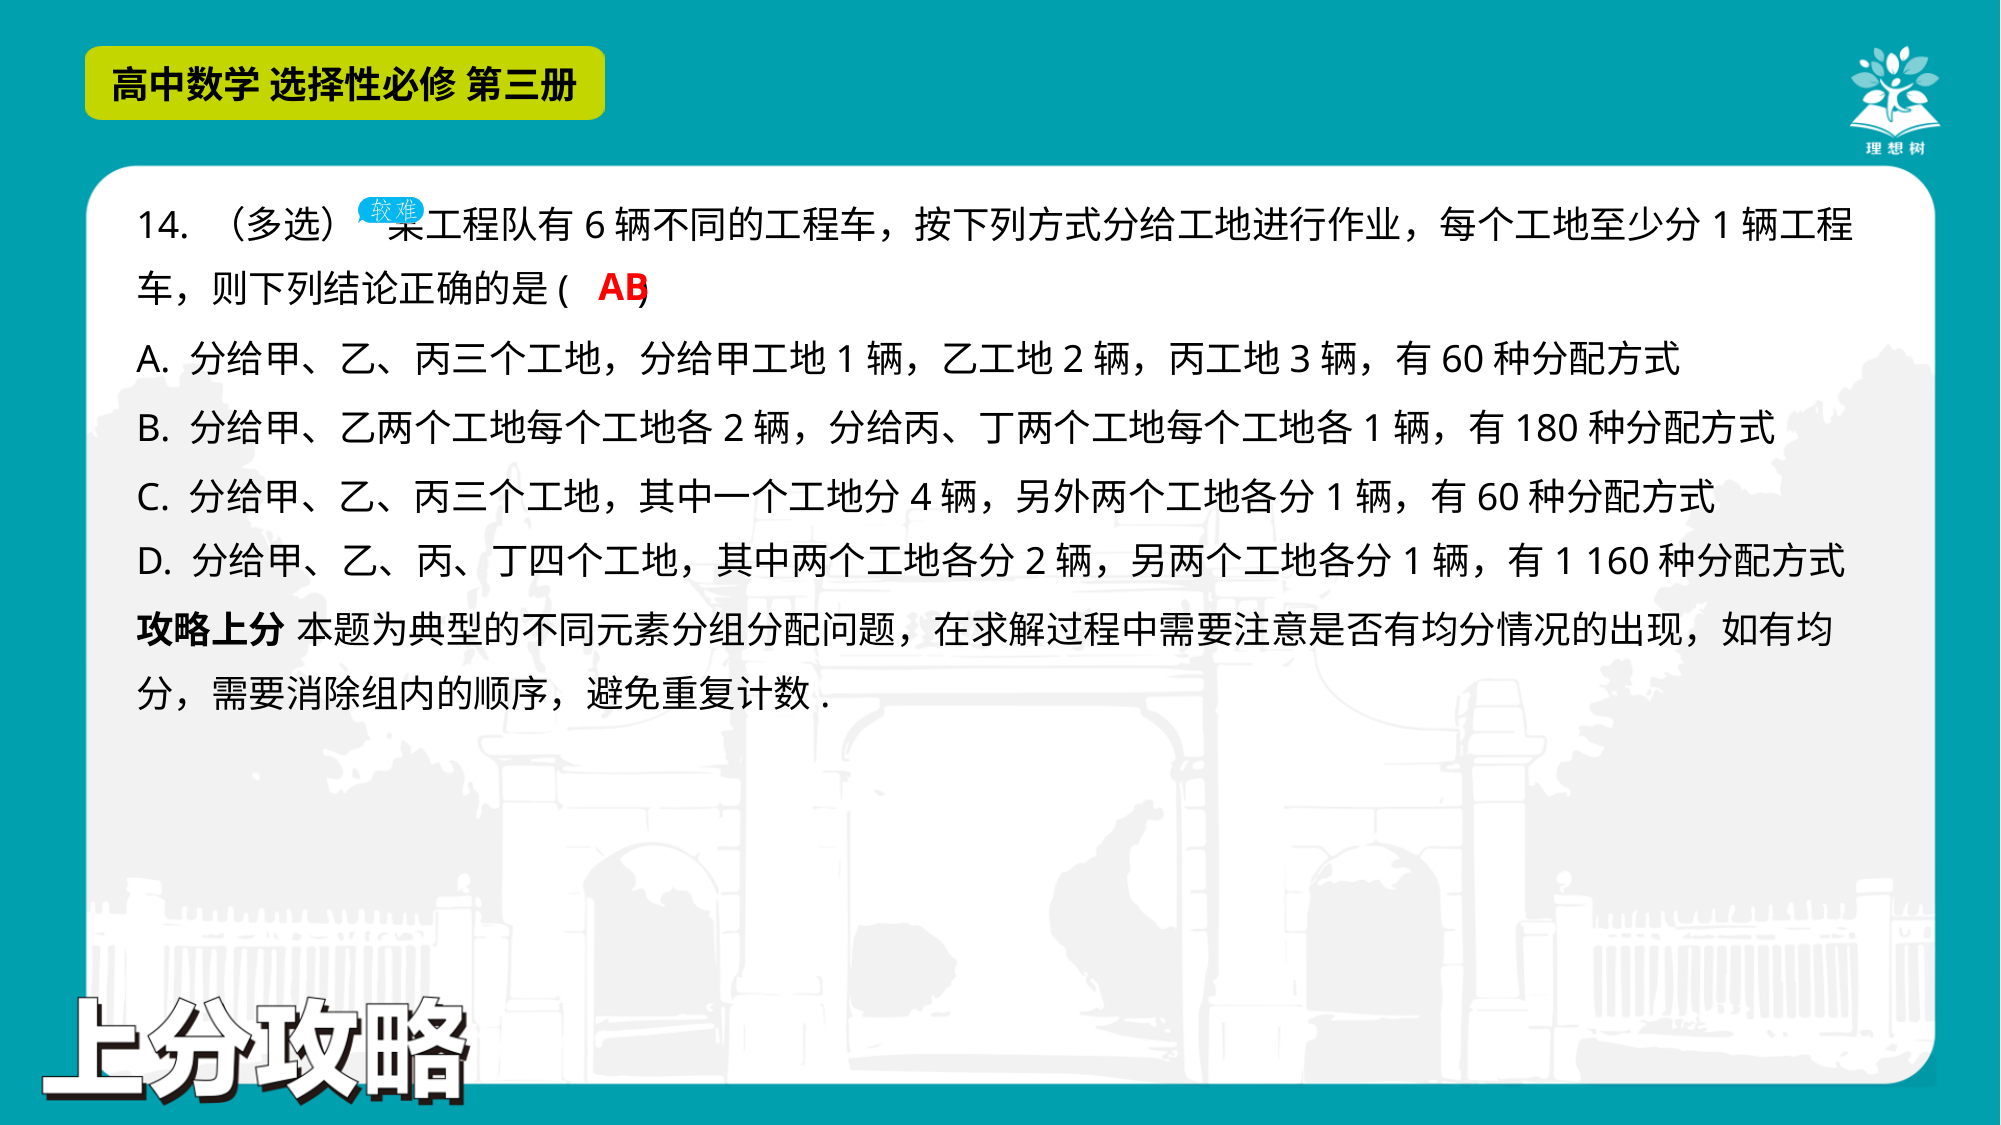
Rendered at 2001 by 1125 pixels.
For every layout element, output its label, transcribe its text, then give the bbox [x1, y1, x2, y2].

text_box 14. （多选） 某工程队有6辆不同的工程车，按下列方式分给工地进行作业，每个工地至少分1辆工程 车，则下列结论正确的是( ) [136, 177, 1865, 304]
text_box A. 分给甲、乙、丙三个工地，分给甲工地1辆，乙工地2辆，丙工地3辆，有60种分配方式 B. 分给甲、乙两个工地每个工地各2辆，分给丙、丁两个工地每个工地各1辆，有180种分配方式 C. 分给甲、乙、丙三个工地，其中一个工地分4辆，另外两个工地各分1辆，有60种分配方式 D. 分给甲、乙、丙、丁四个工地，其中两个工地各分2辆，另两个工地各分1辆，有1 160种分配方式 [136, 311, 1865, 576]
picture [0, 0, 2000, 1125]
text_box 攻略上分 本题为典型的不同元素分组分配问题，在求解过程中需要注意是否有均分情况的出现，如有均 分，需要消除组内的顺序，避免重复计数. [136, 582, 1865, 709]
text_box AB [583, 243, 665, 302]
